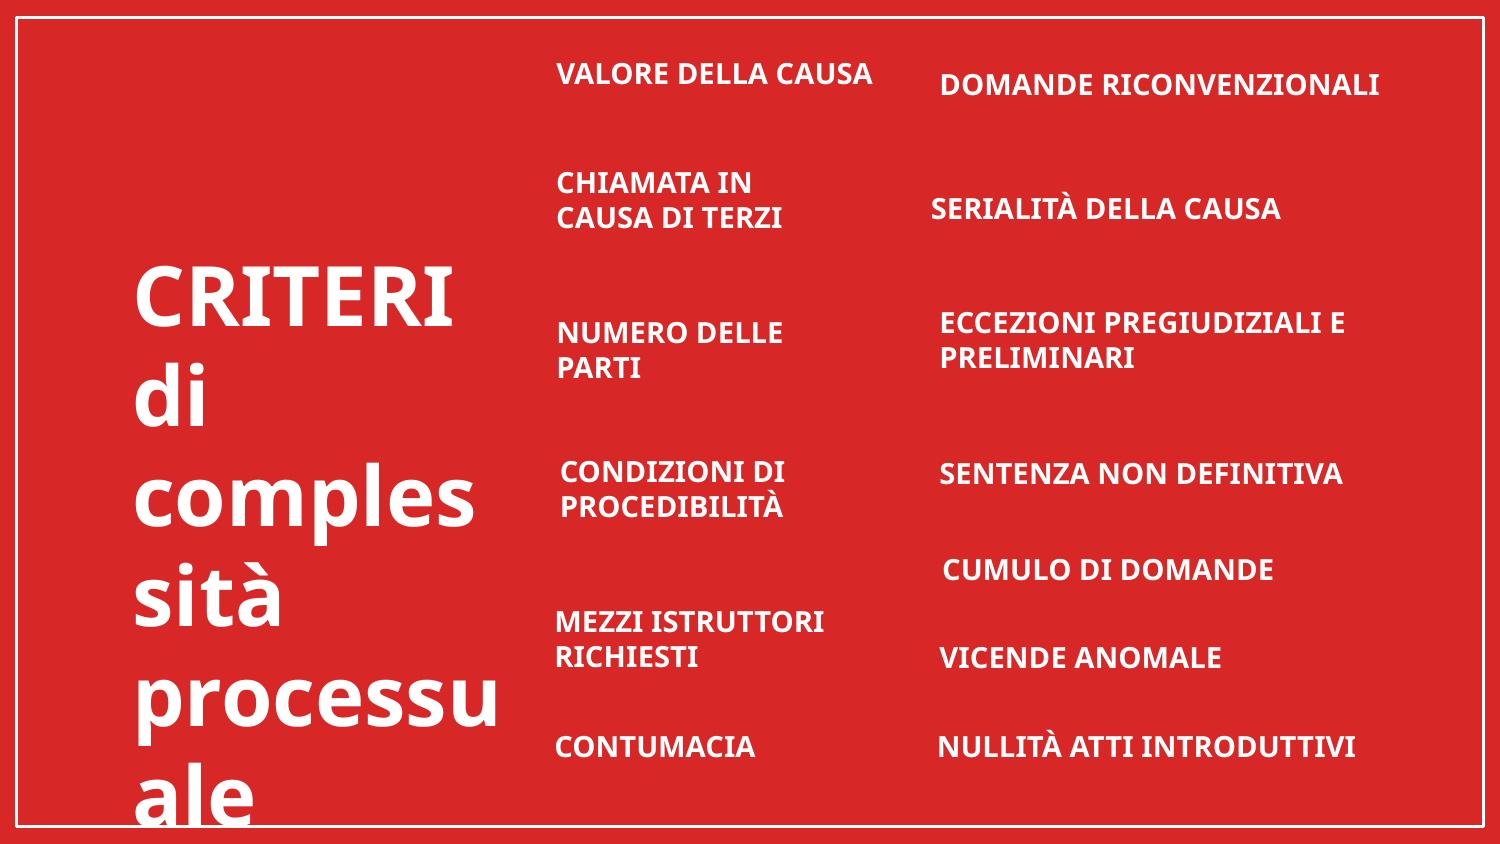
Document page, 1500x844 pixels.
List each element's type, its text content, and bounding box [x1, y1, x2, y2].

text_box CONTUMACIA [539, 713, 840, 779]
text_box ECCEZIONI PREGIUDIZIALI E PRELIMINARI [924, 289, 1415, 390]
text_box CUMULO DI DOMANDE [927, 536, 1492, 602]
text_box NULLITÀ ATTI INTRODUTTIVI [921, 713, 1487, 779]
text_box VALORE DELLA CAUSA [541, 40, 904, 92]
text_box SENTENZA NON DEFINITIVA [924, 439, 1489, 505]
text_box VICENDE ANOMALE [924, 624, 1274, 690]
title CRITERI di complessità processuale [116, 20, 525, 820]
subtitle NUMERO DELLE PARTI [541, 275, 831, 425]
subtitle CHIAMATA IN CAUSA DI TERZI [541, 124, 831, 275]
subtitle MEZZI ISTRUTTORI RICHIESTI [539, 563, 889, 714]
subtitle DOMANDE RICONVENZIONALI [924, 40, 1415, 128]
text_box SERIALITÀ DELLA CAUSA [915, 175, 1407, 242]
text_box CONDIZIONI DI PROCEDIBILITÀ [544, 438, 875, 491]
